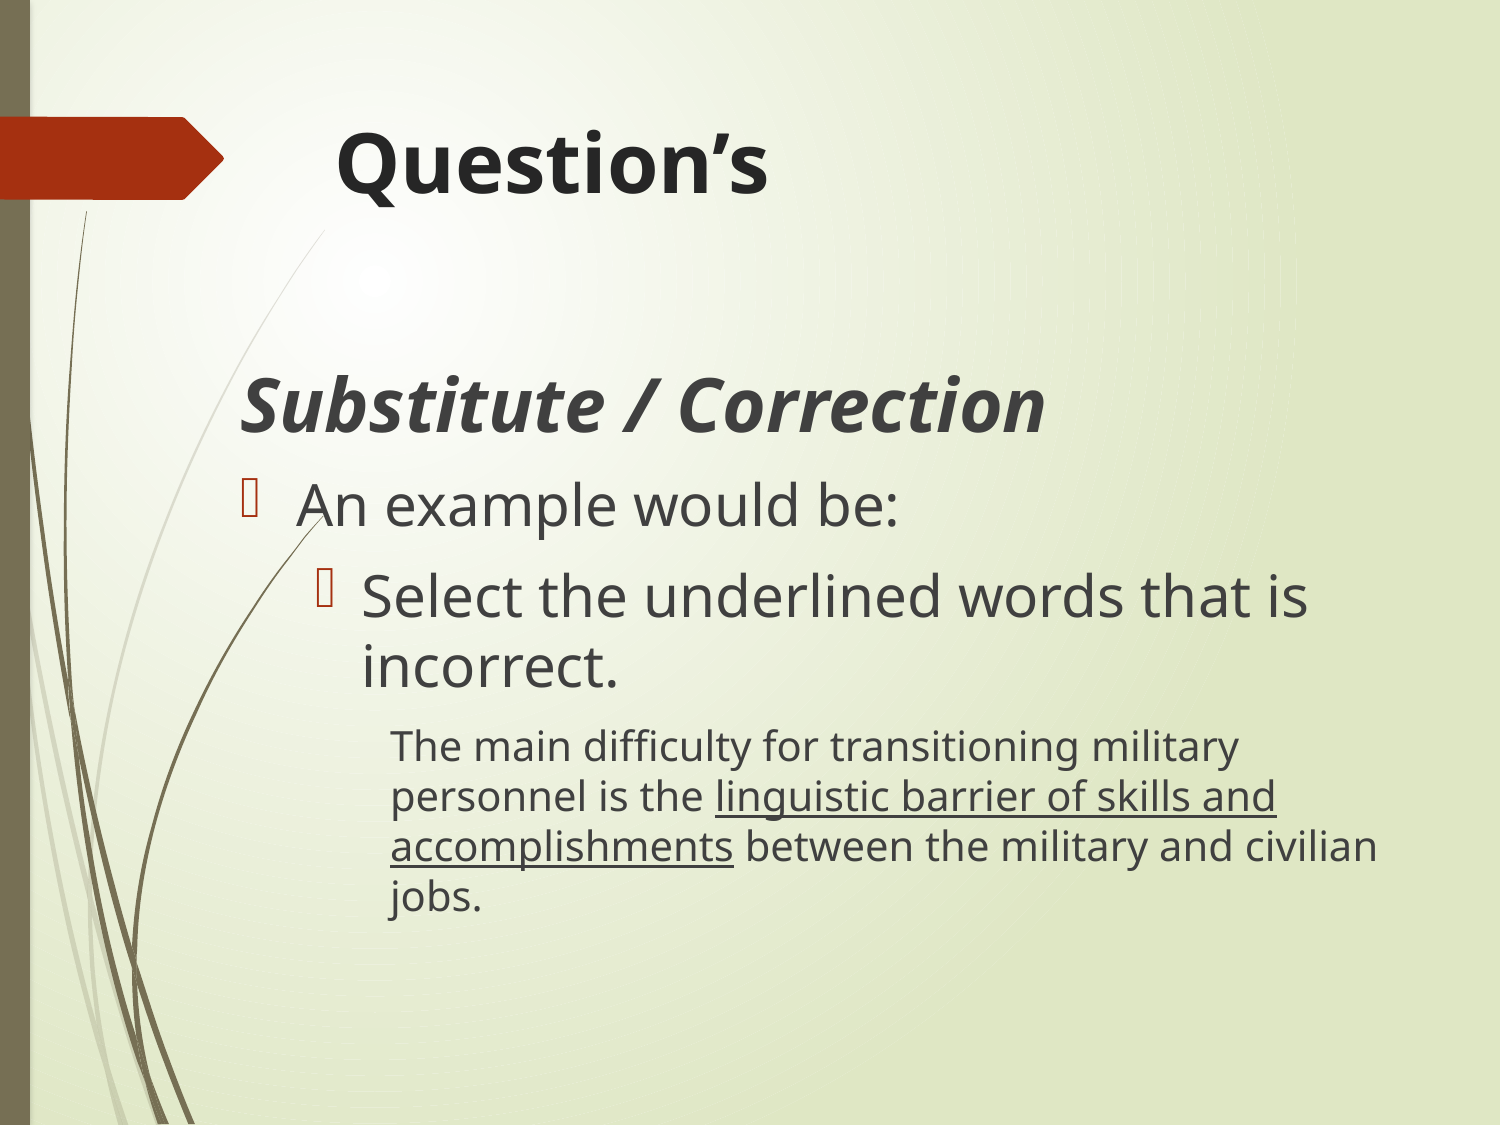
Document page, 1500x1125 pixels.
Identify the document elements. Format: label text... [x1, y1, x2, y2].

list Substitute / Correction An example would be: Select the underlined words that is incorrect. The main difficulty for transitioning military personnel is the linguistic barrier of skills and accomplishments between the military and civilian jobs. [225, 350, 1400, 970]
title Question’s [319, 102, 1400, 313]
